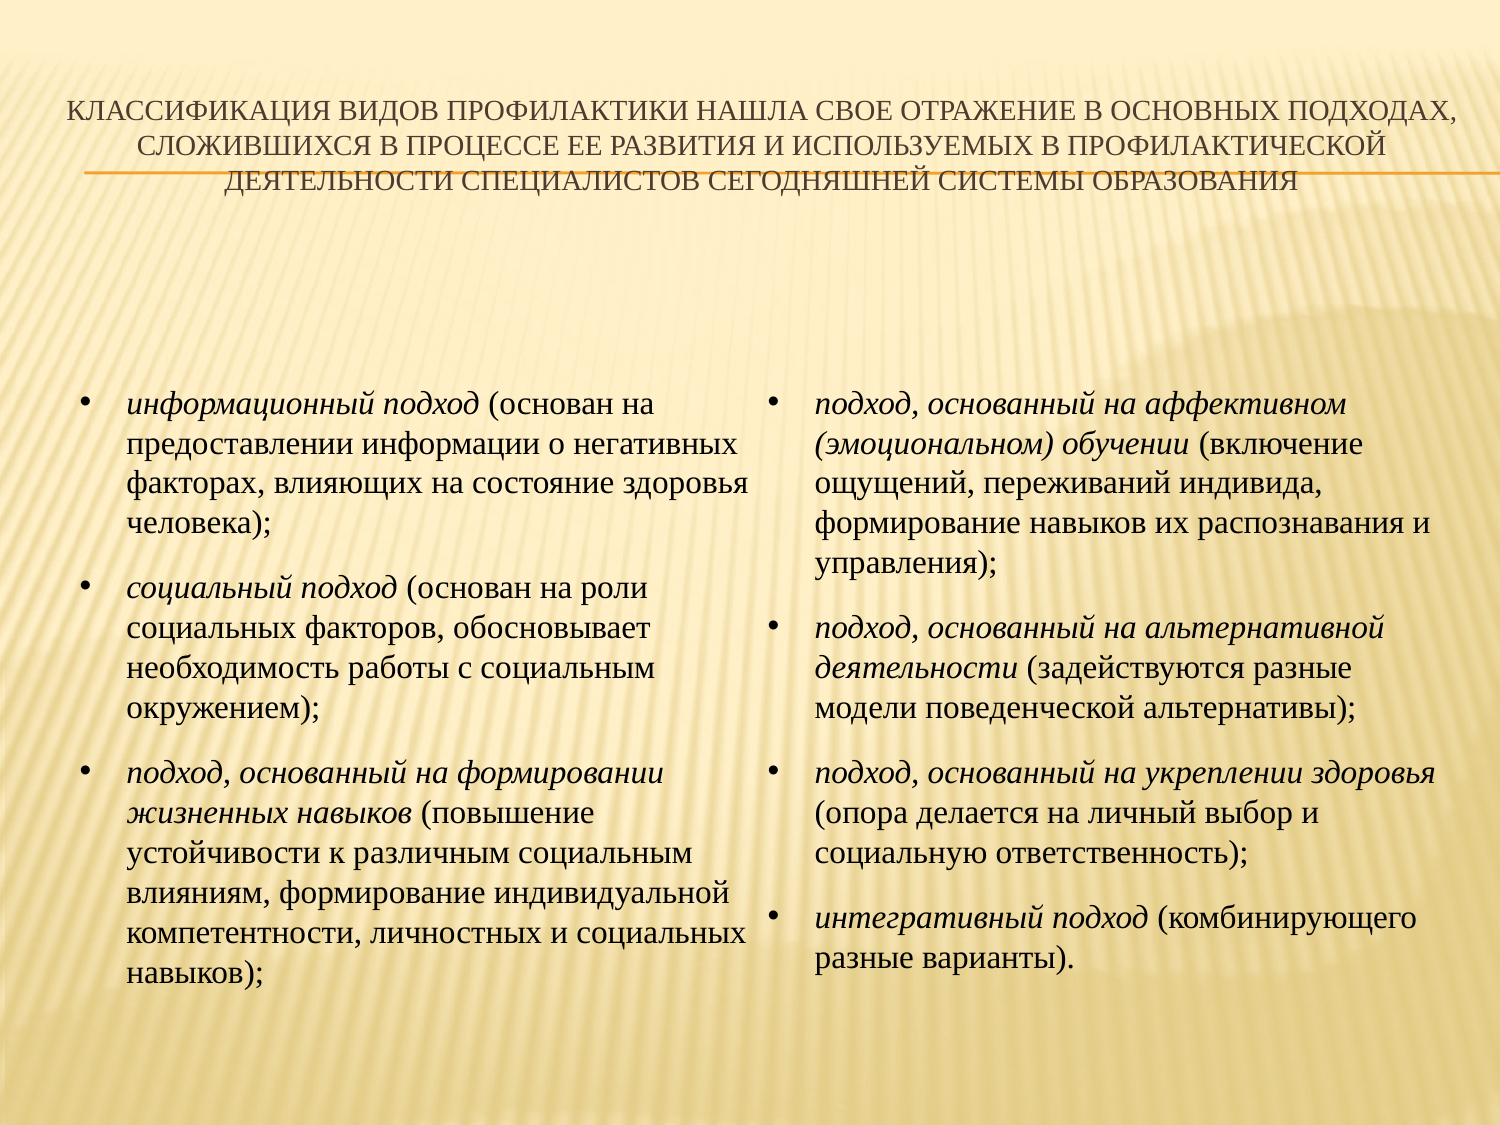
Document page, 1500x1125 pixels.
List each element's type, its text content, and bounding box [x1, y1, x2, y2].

title Классификация видов профилактики нашла свое отражение в основных подходах, сложившихся в процессе ее развития и используемых в профилактической деятельности специалистов сегодняшней системы образования [49, 75, 1475, 213]
text_box информационный подход (основан на предоставлении информации о негативных факторах, влияющих на состояние здоровья человека); социальный подход (основан на роли социальных факторов, обосновывает необходимость работы с социальным окружением); подход, основанный на формировании жизненных навыков (повышение устойчивости к различным социальным влияниям, формирование индивидуальной компетентности, личностных и социальных навыков); подход, основанный на аффективном (эмоциональном) обучении (включение ощущений, переживаний индивида, формирование навыков их распознавания и управления); подход, основанный на альтернативной деятельности (задействуются разные модели поведенческой альтернативы); подход, основанный на укреплении здоровья (опора делается на личный выбор и социальную ответ­ственность); интегративный подход (комбинирующего разные варианты). [64, 373, 1471, 1125]
